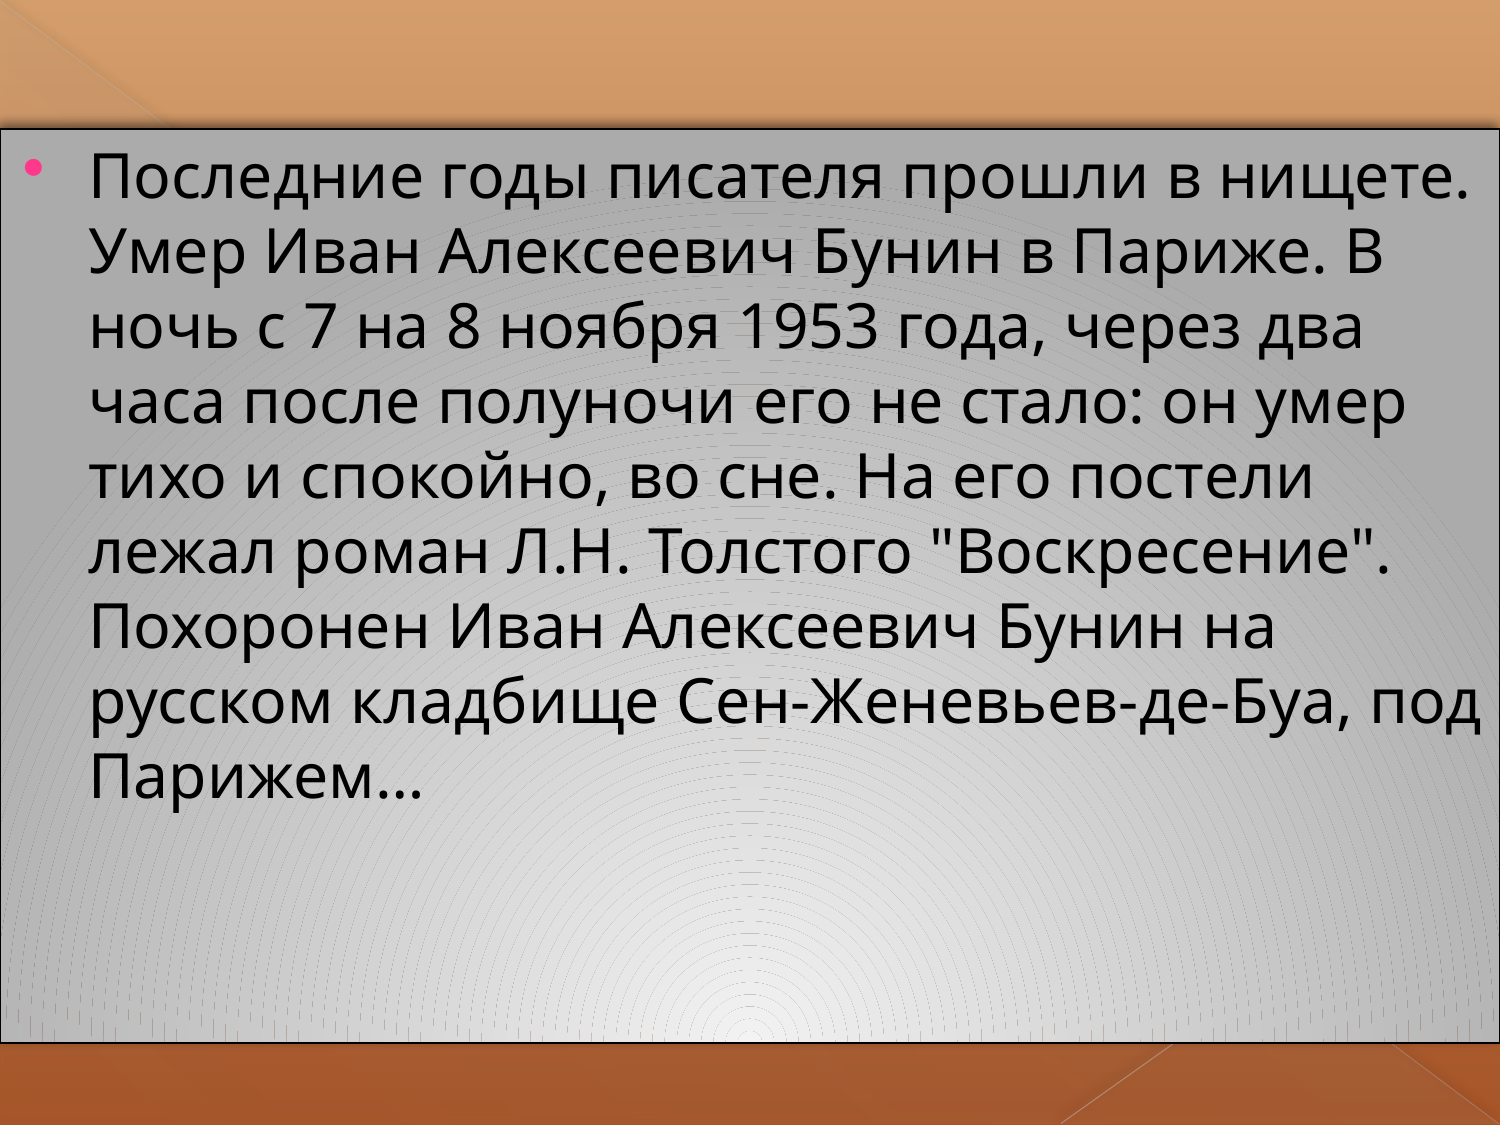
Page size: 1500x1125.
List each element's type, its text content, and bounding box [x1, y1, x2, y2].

list Последние годы писателя прошли в нищете. Умер Иван Алексеевич Бунин в Париже. В ночь с 7 на 8 ноября 1953 года, через два часа после полуночи его не стало: он умер тихо и спокойно, во сне. На его постели лежал роман Л.Н. Толстого "Воскресение". Похоронен Иван Алексеевич Бунин на русском кладбище Сен-Женевьев-де-Буа, под Парижем… [0, 128, 1500, 1044]
